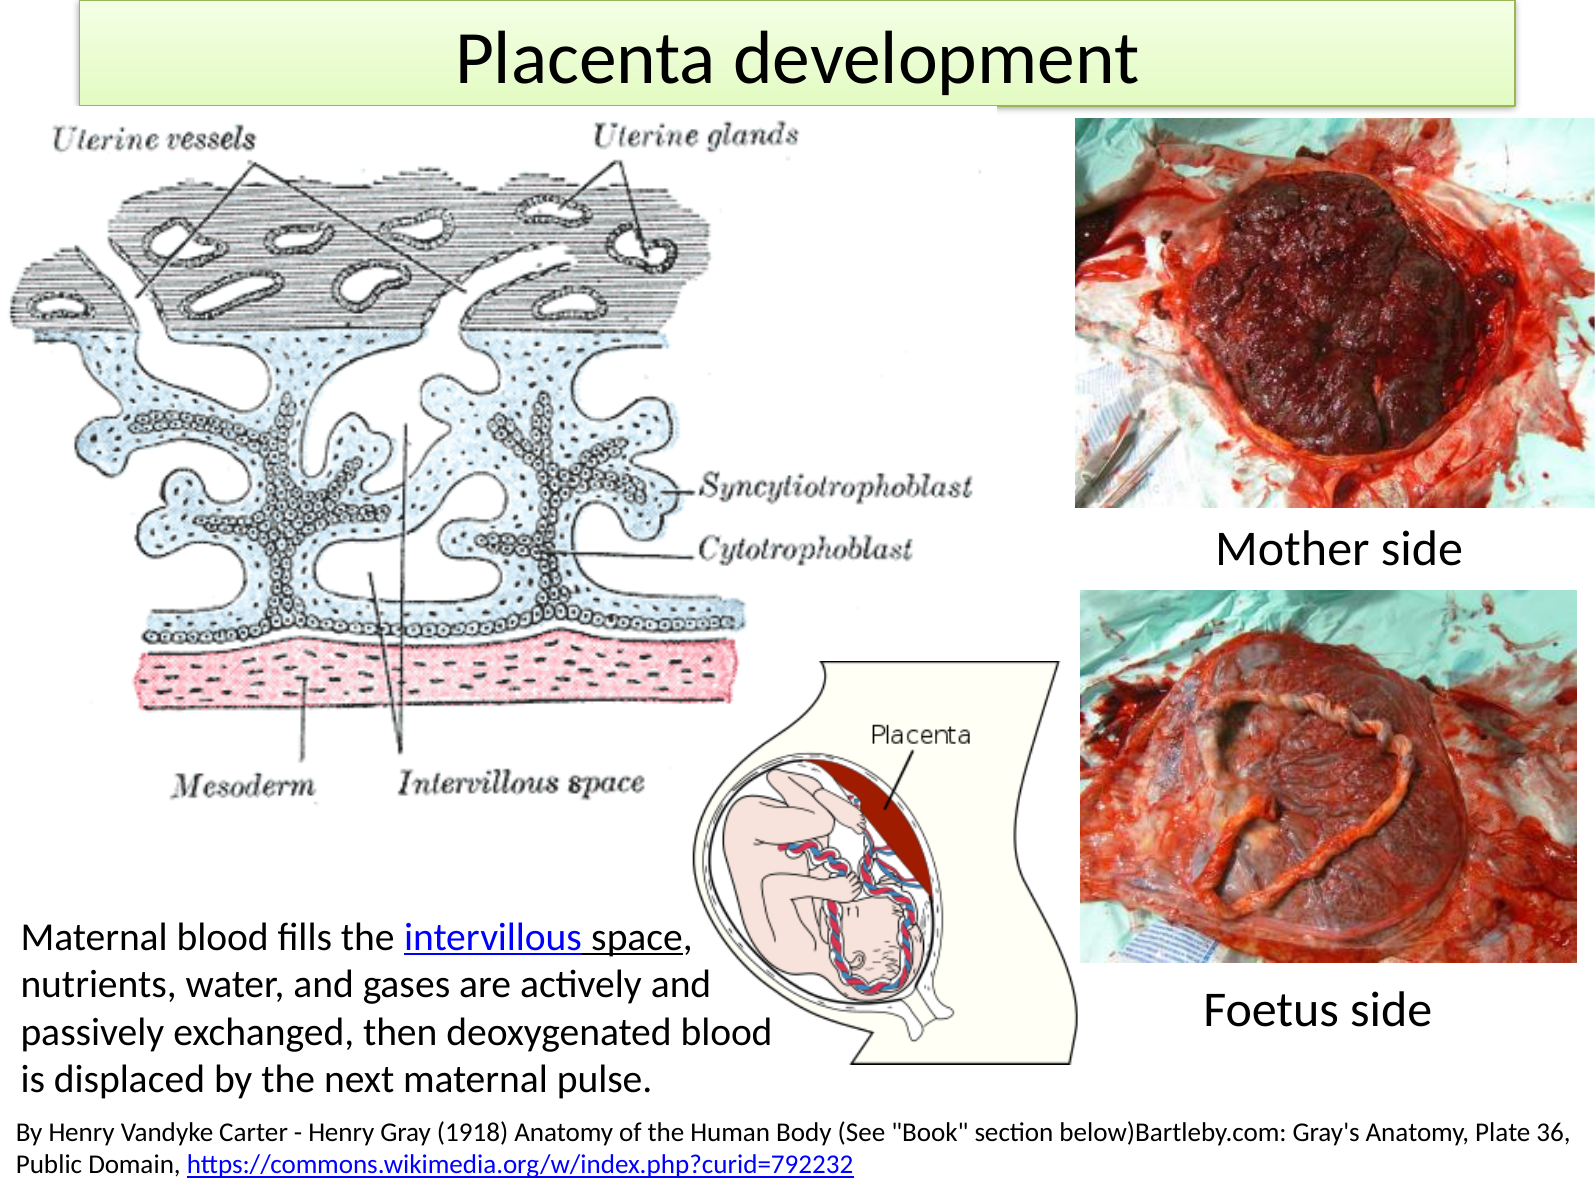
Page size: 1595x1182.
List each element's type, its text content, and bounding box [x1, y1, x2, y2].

text_box By Henry Vandyke Carter - Henry Gray (1918) Anatomy of the Human Body (See "Book" section below)Bartleby.com: Gray's Anatomy, Plate 36, Public Domain, https://commons.wikimedia.org/w/index.php?curid=792232 [0, 1106, 1595, 1182]
title Placenta development [79, 0, 1516, 107]
text_box Maternal blood fills the intervillous space, nutrients, water, and gases are actively and passively exchanged, then deoxygenated blood is displaced by the next maternal pulse. [5, 903, 804, 1108]
picture [1074, 117, 1595, 509]
text_box Foetus side [1188, 972, 1448, 1044]
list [0, 105, 998, 807]
text_box Mother side [1200, 516, 1490, 583]
picture [690, 590, 1578, 1065]
